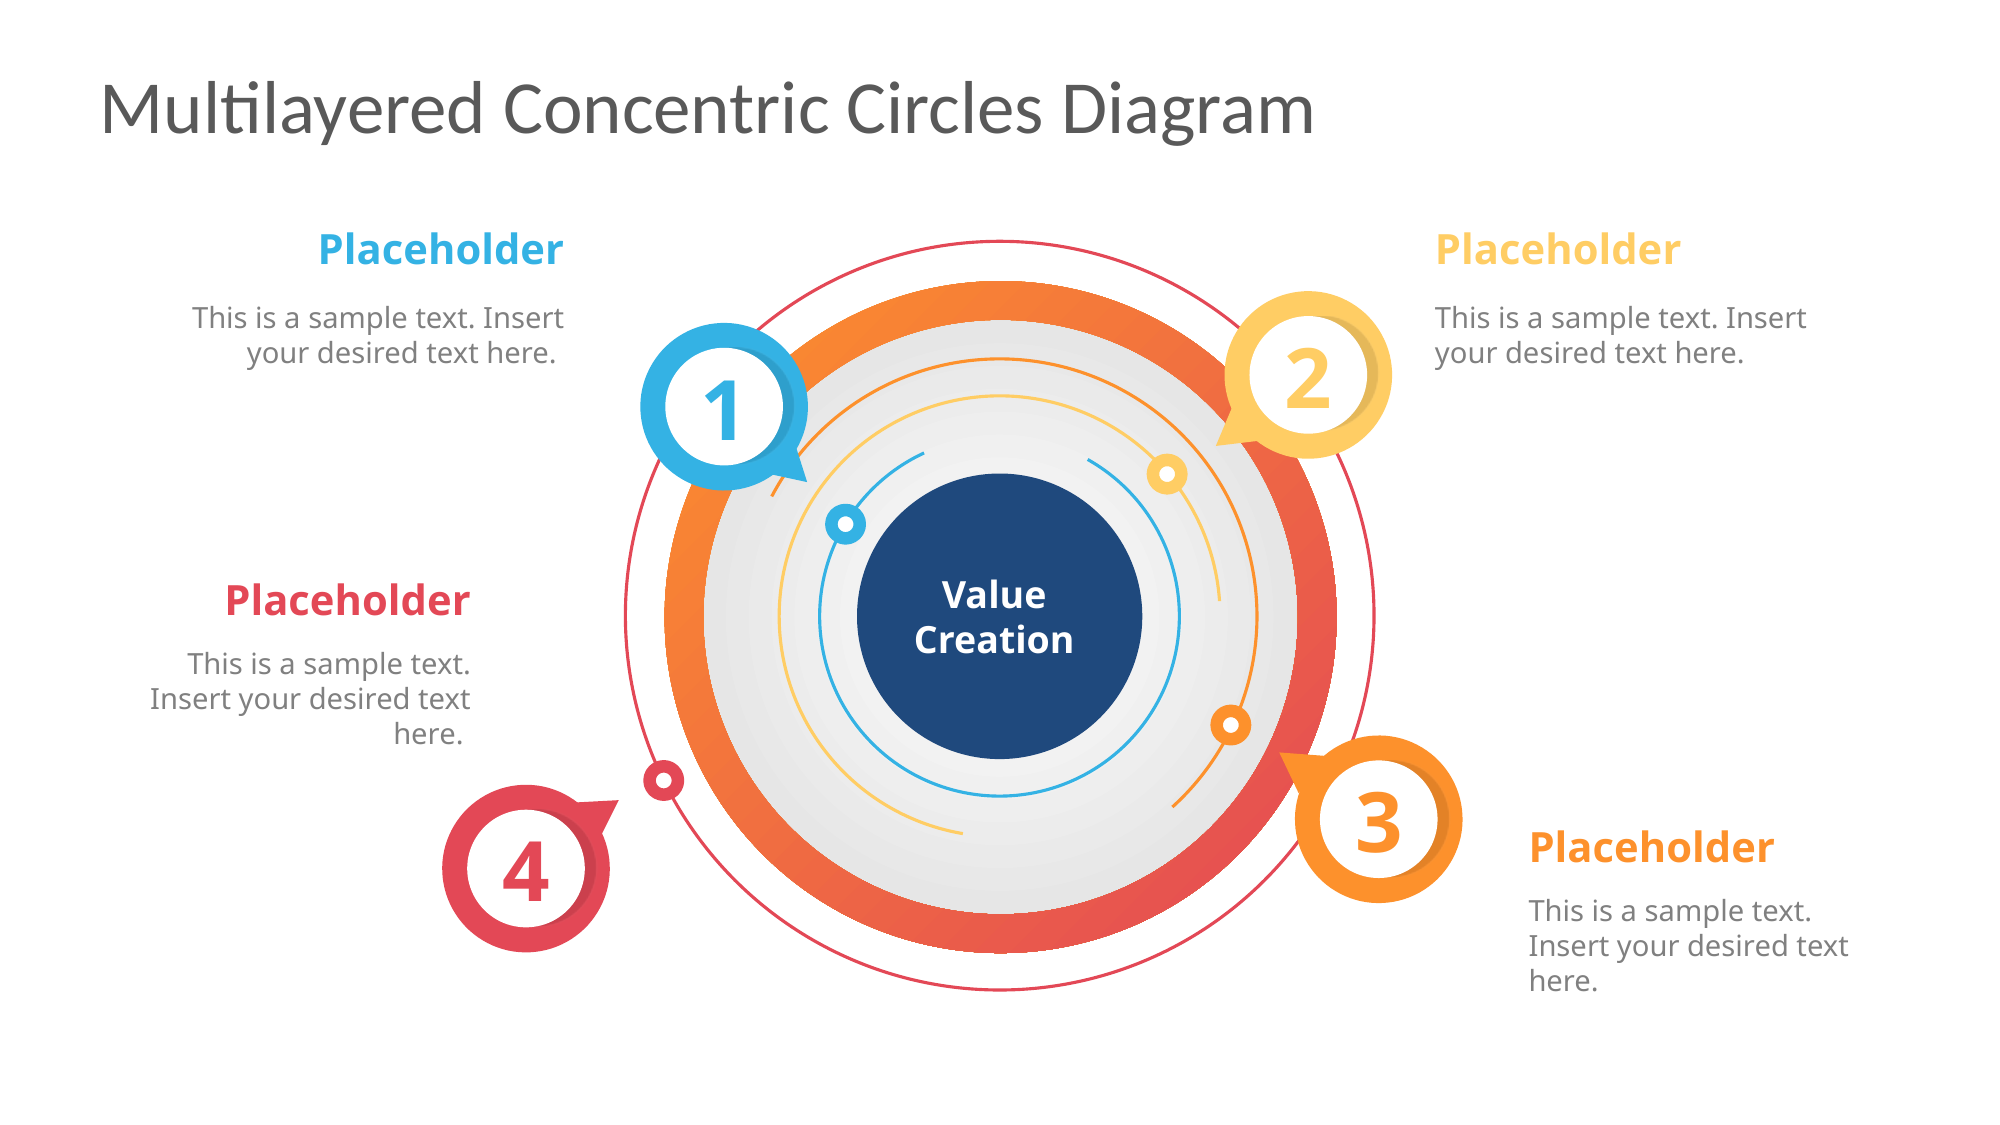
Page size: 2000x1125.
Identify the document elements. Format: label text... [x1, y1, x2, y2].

text_box [647, 764, 681, 797]
text_box [1150, 457, 1184, 491]
title Multilayered Concentric Circles Diagram [99, 45, 1900, 162]
text_box [1214, 708, 1248, 742]
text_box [1198, 302, 1398, 471]
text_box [437, 773, 635, 942]
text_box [118, 565, 472, 760]
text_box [136, 214, 565, 378]
text_box [623, 239, 1377, 993]
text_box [1281, 705, 1450, 910]
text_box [650, 317, 819, 515]
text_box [1434, 214, 1863, 378]
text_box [1528, 812, 1881, 1007]
text_box [829, 507, 862, 541]
